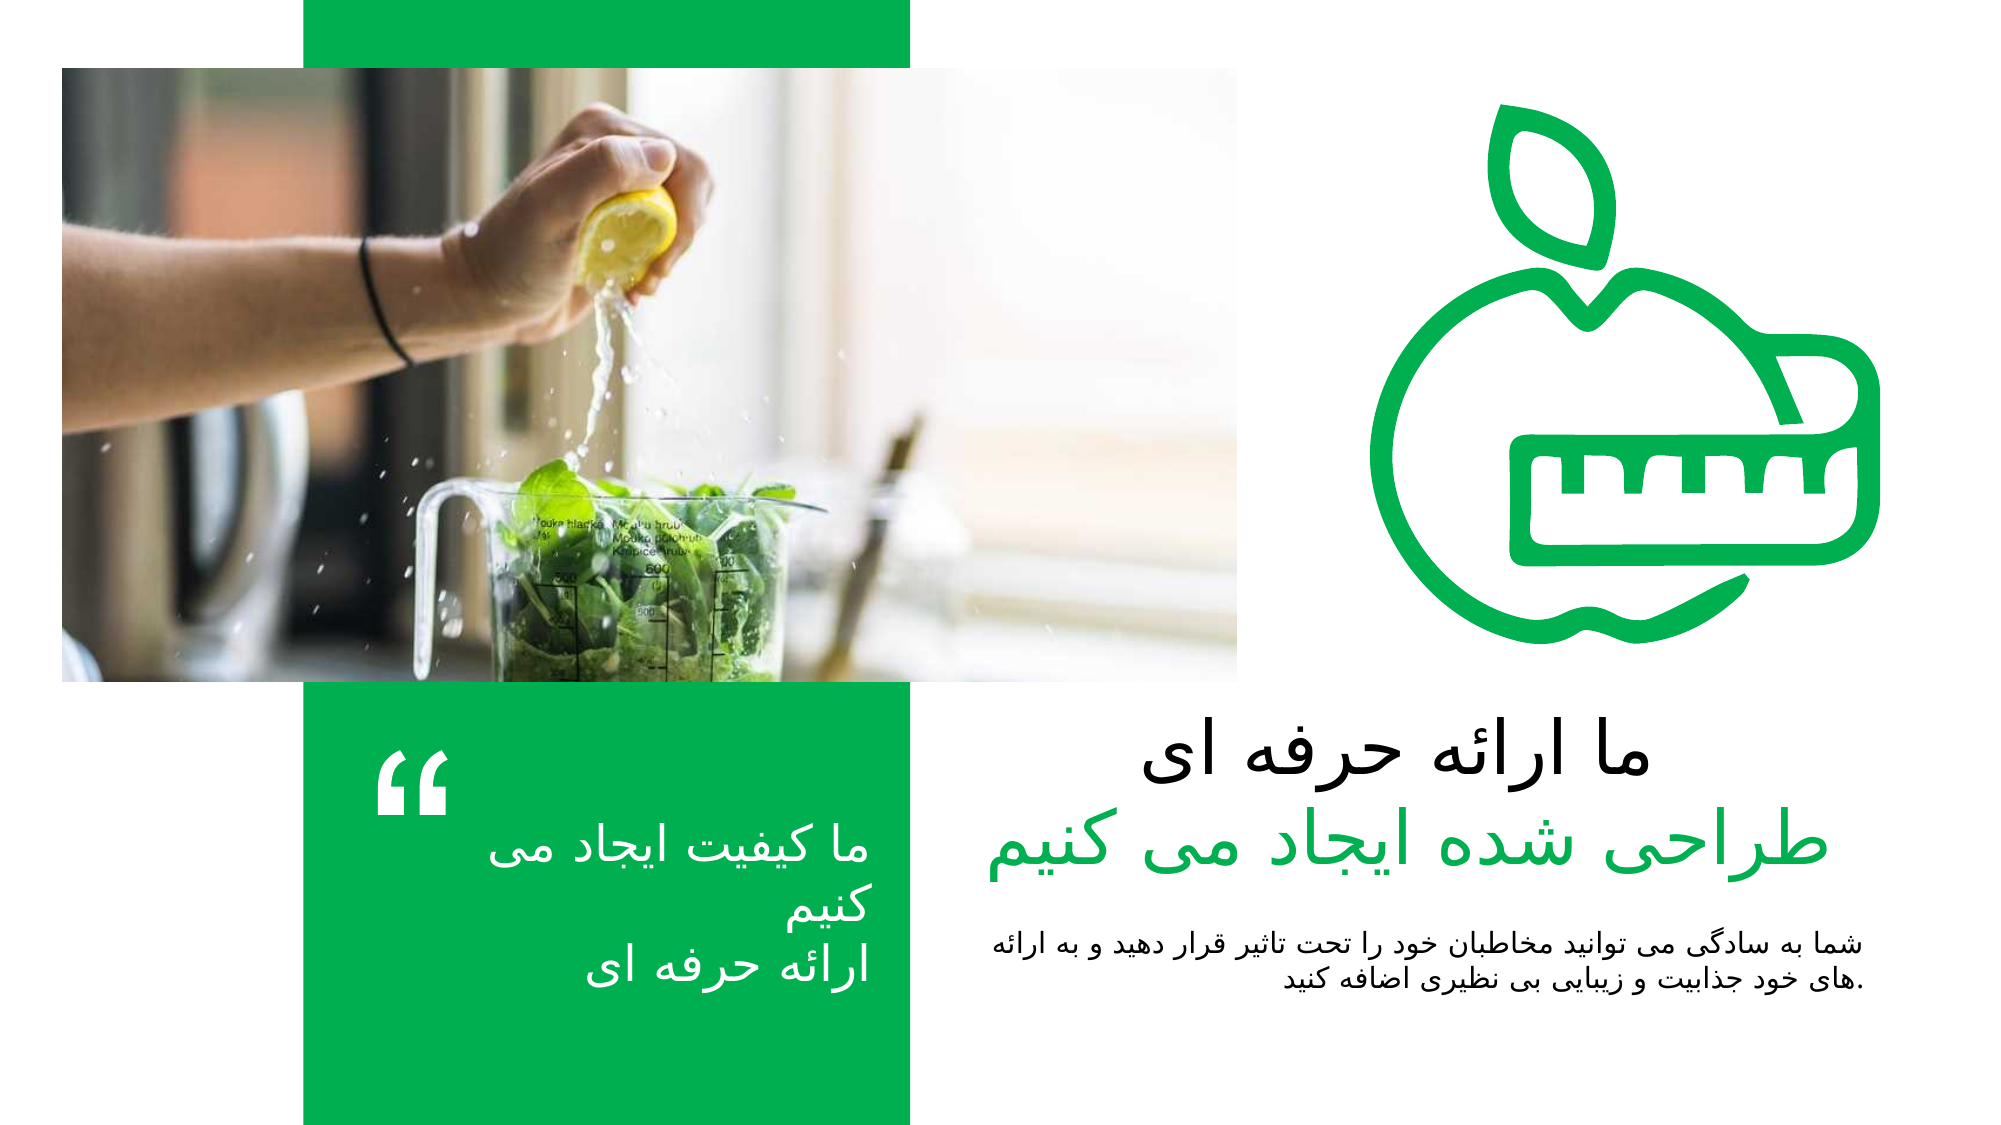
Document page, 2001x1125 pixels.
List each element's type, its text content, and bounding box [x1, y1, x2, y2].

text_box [1364, 104, 1881, 650]
picture [62, 68, 1237, 682]
text_box [377, 750, 406, 815]
text_box ما ارائه حرفه ای طراحی شده ایجاد می کنیم [971, 699, 1844, 880]
text_box ما کیفیت ایجاد می کنیم ارائه حرفه ای [447, 811, 878, 992]
text_box [419, 750, 448, 815]
text_box شما به سادگی می توانید مخاطبان خود را تحت تاثیر قرار دهید و به ارائه های خود جذابیت و زیبایی بی نظیری اضافه کنید. [971, 916, 1880, 1002]
